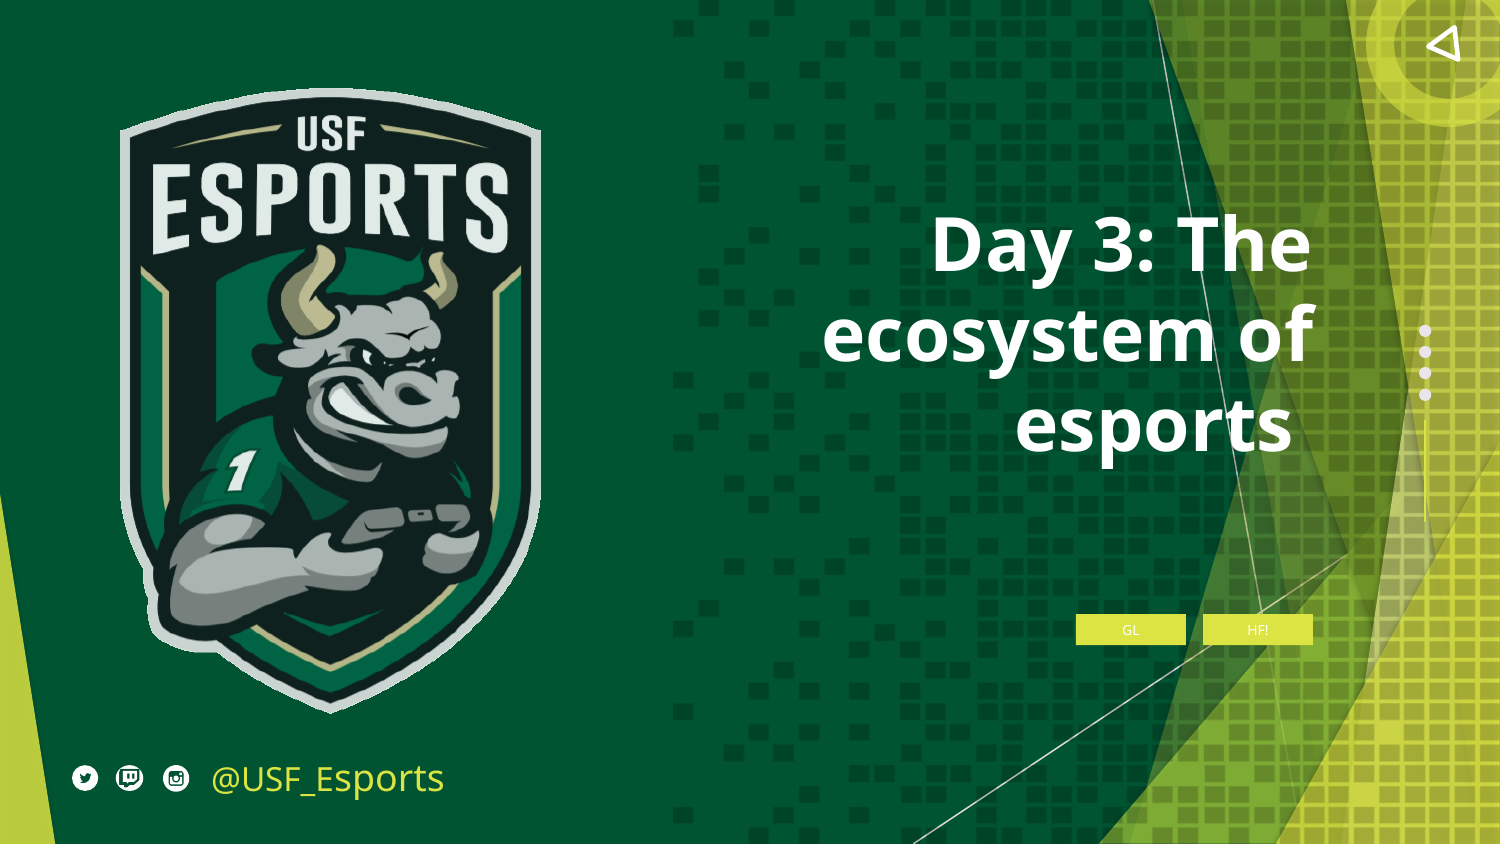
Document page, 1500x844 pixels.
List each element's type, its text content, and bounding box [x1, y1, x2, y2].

text_box HF! [1202, 612, 1315, 647]
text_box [162, 764, 190, 793]
text_box [114, 763, 145, 793]
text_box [1418, 324, 1432, 522]
text_box [1364, 0, 1500, 129]
text_box Day 3: The ecosystem of esports [608, 188, 1329, 474]
text_box [471, 0, 1500, 844]
text_box [72, 765, 99, 791]
text_box [97, 81, 601, 721]
text_box @USF_Esports [196, 746, 473, 807]
text_box [1426, 25, 1460, 61]
text_box GL [1074, 612, 1187, 647]
